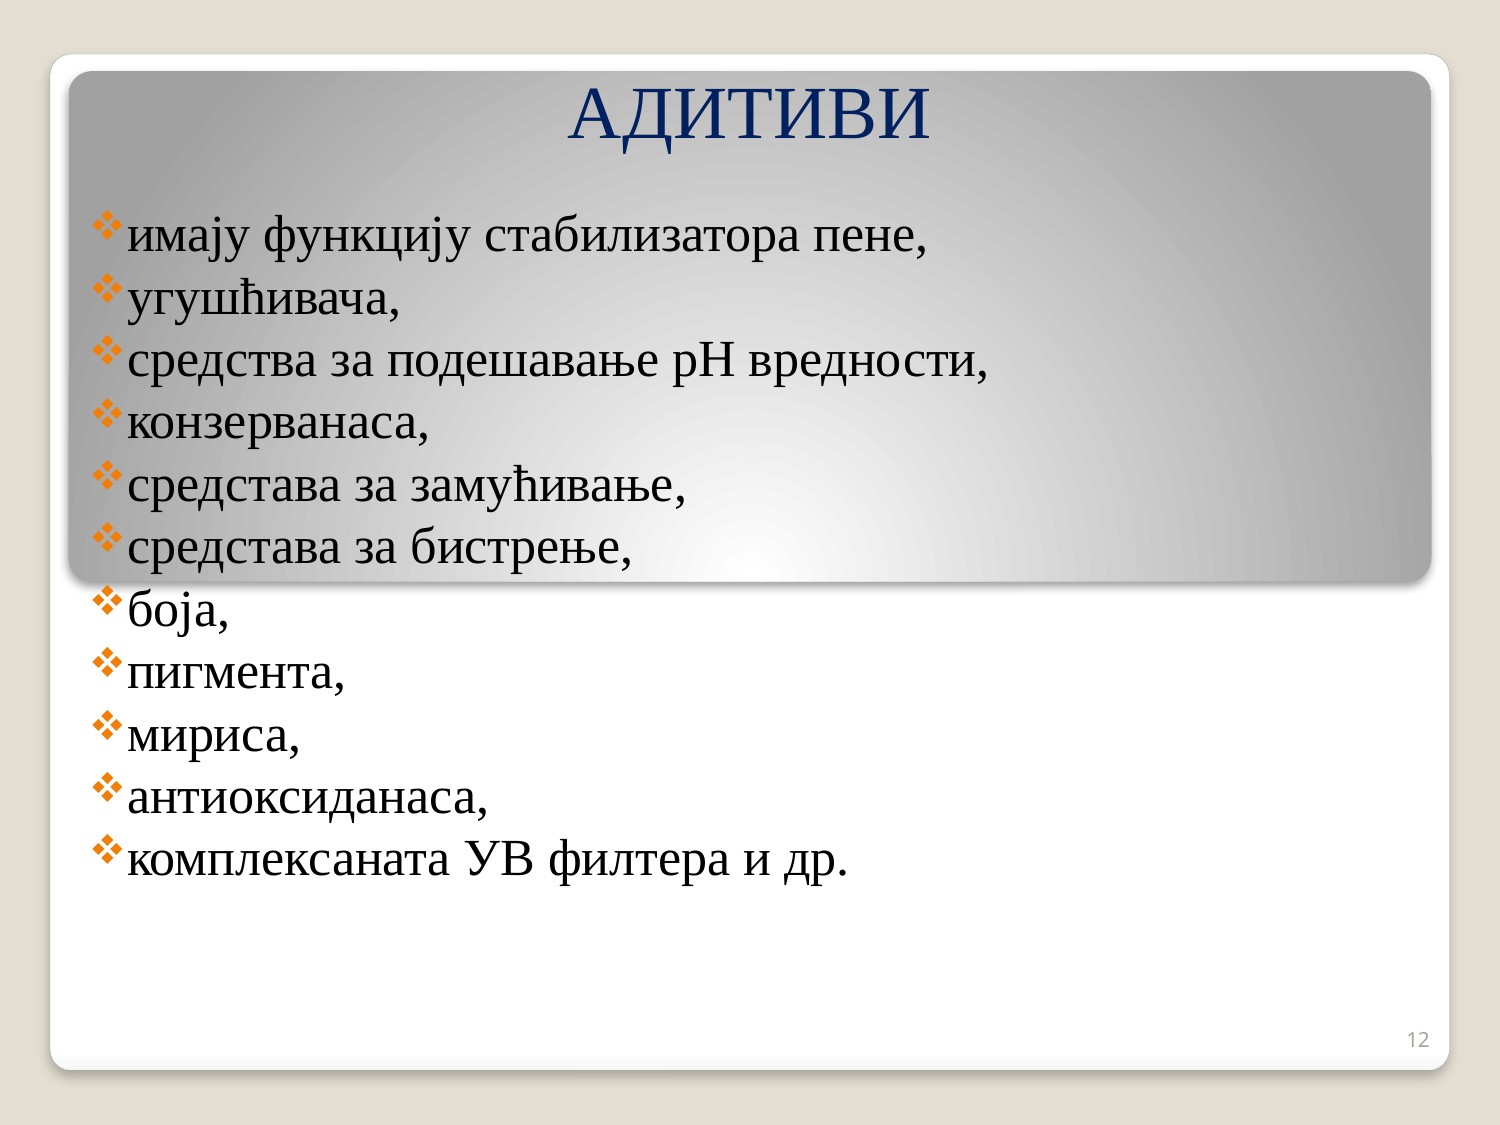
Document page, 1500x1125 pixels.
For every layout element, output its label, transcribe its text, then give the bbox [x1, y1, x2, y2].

subtitle имају функцију стабилизатора пене, угушћивача, средства за подешавање pH вредности, конзерванаса, средстава за замућивање, средстава за бистрење, боја, пигмента, мириса, антиоксиданаса, комплексаната УВ филтера и др. [53, 137, 1447, 1083]
slide_number 12 [1369, 1002, 1445, 1063]
title АДИТИВИ [112, 42, 1388, 137]
